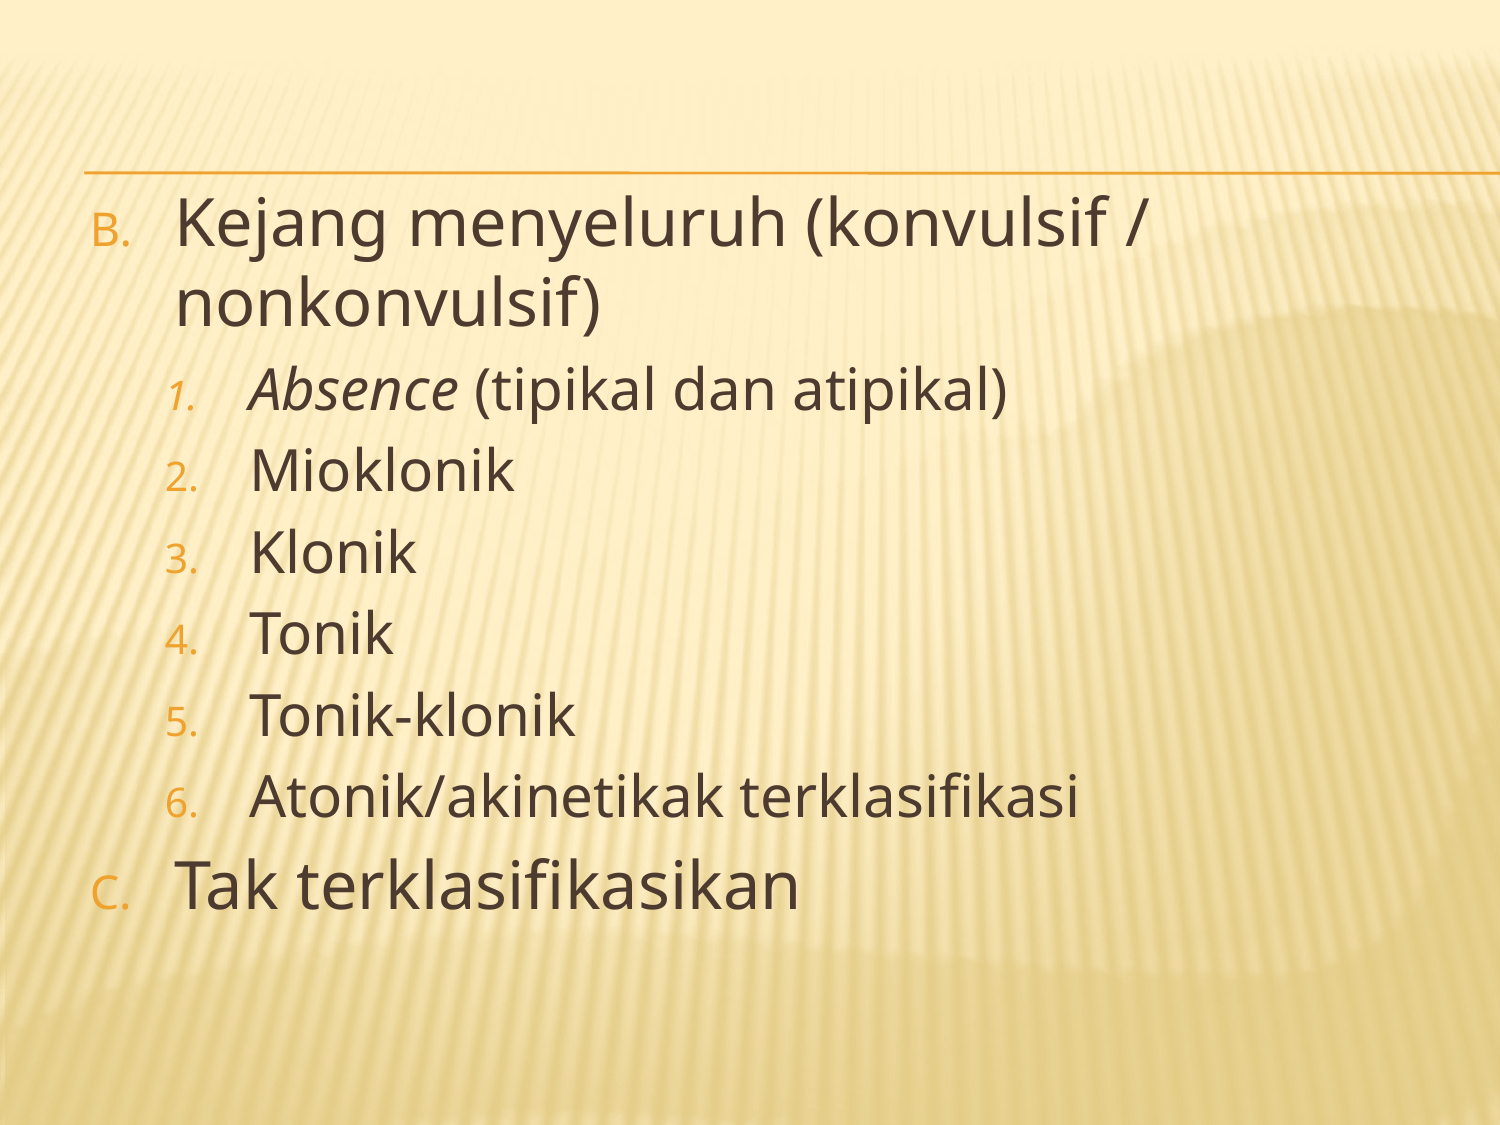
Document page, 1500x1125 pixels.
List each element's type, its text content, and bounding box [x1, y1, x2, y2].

list Kejang menyeluruh (konvulsif / nonkonvulsif) Absence (tipikal dan atipikal) Mioklonik Klonik Tonik Tonik-klonik Atonik/akinetikak terklasifikasi Tak terklasifikasikan [75, 172, 1425, 1005]
